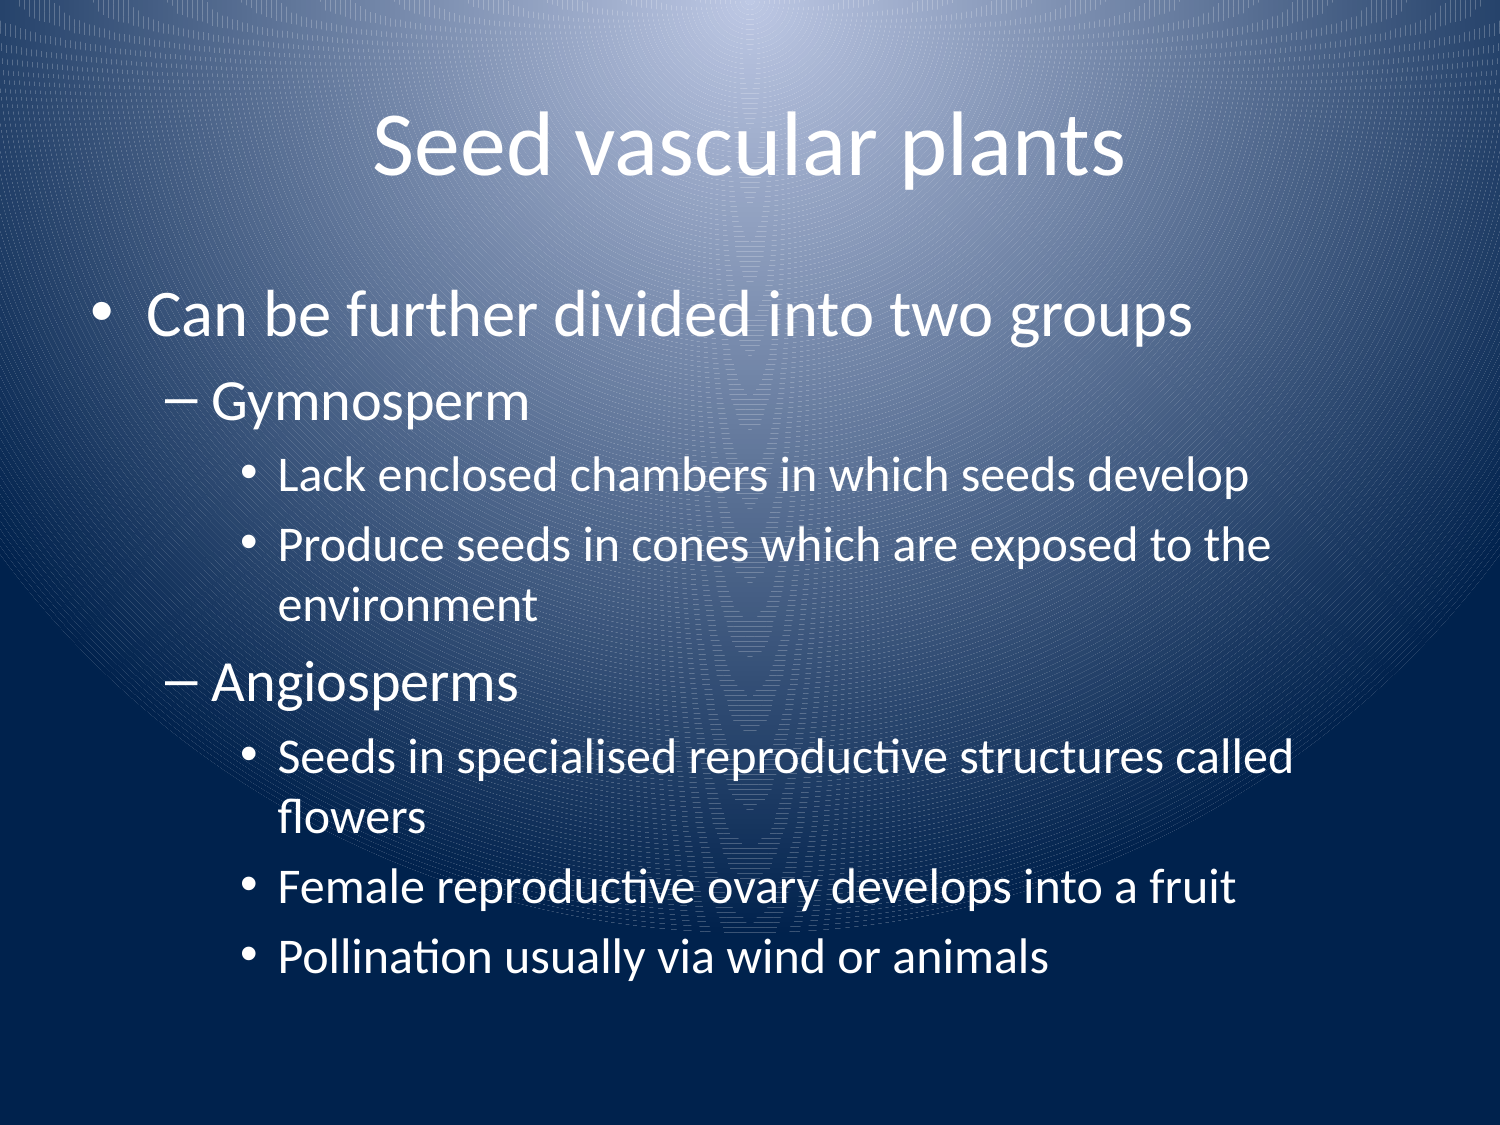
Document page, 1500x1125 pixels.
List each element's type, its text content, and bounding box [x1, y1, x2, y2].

title Seed vascular plants [75, 45, 1425, 233]
list Can be further divided into two groups Gymnosperm Lack enclosed chambers in which seeds develop Produce seeds in cones which are exposed to the environment Angiosperms Seeds in specialised reproductive structures called flowers Female reproductive ovary develops into a fruit Pollination usually via wind or animals [75, 262, 1425, 1005]
